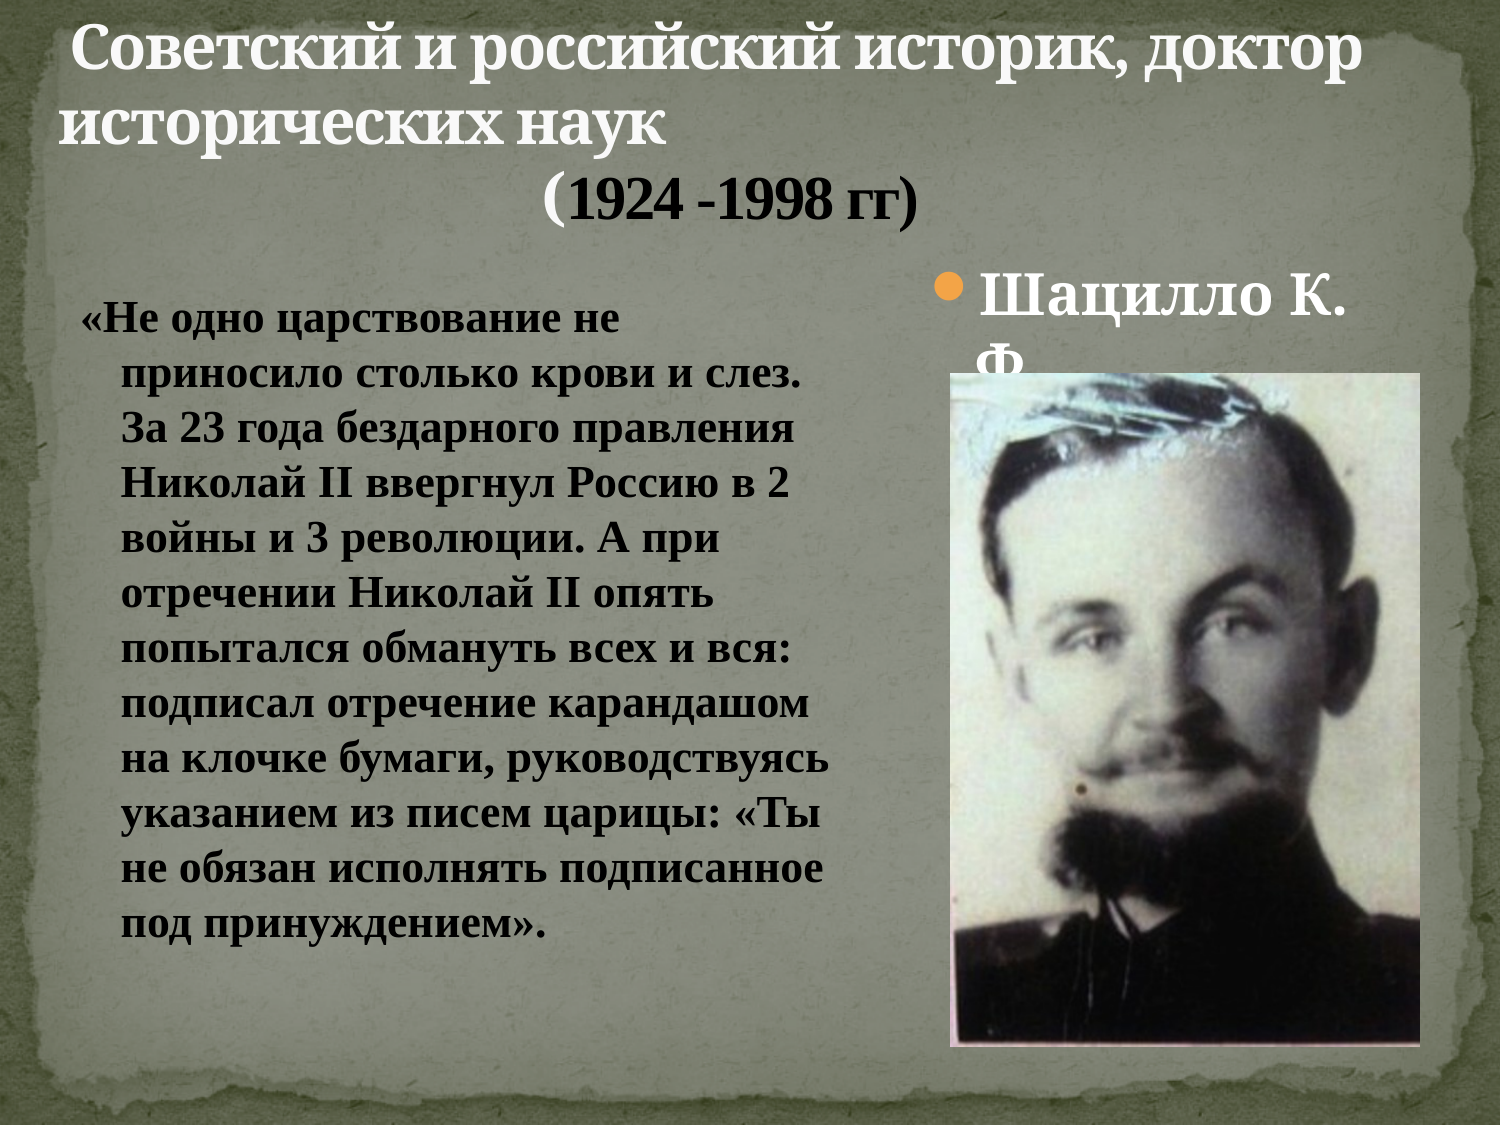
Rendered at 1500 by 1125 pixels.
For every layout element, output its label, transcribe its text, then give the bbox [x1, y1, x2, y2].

list Шацилло К. Ф. [915, 249, 1429, 941]
title Советский и российский историк, доктор исторических наук (1924 -1998 гг) [41, 78, 1392, 315]
picture [950, 373, 1420, 1047]
list «Не одно царствование не приносило столько крови и слез. За 23 года бездарного правления Николай II ввергнул Россию в 2 войны и 3 революции. А при отречении Николай II опять попытался обмануть всех и вся: подписал отречение карандашом на клочке бумаги, руководствуясь указанием из писем царицы: «Ты не обязан исполнять подписанное под принуждением». [64, 278, 857, 1001]
